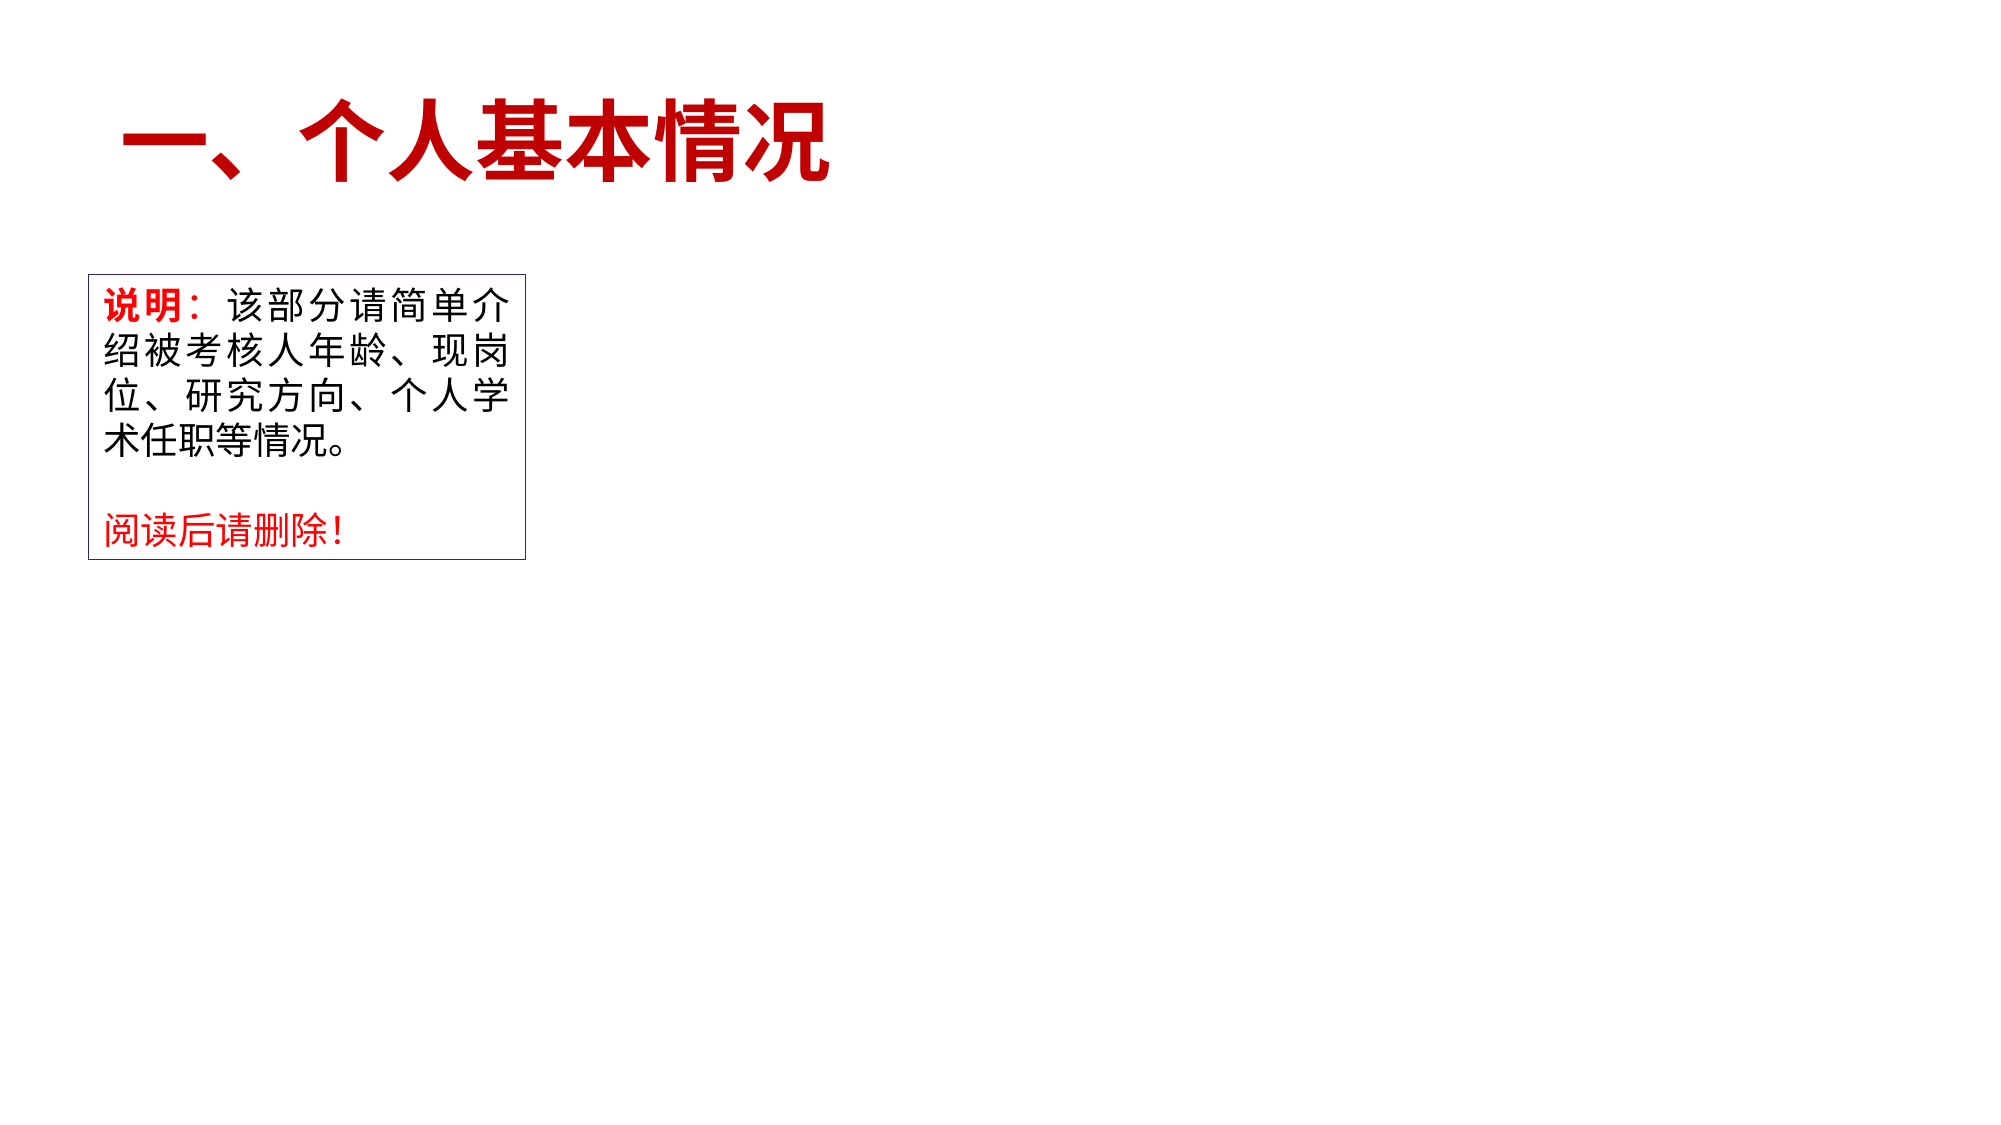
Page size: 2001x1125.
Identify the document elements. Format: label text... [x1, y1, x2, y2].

text_box 说明：该部分请简单介绍被考核人年龄、现岗位、研究方向、个人学术任职等情况。 阅读后请删除！ [88, 274, 526, 560]
title 一、个人基本情况 [99, 44, 1901, 233]
